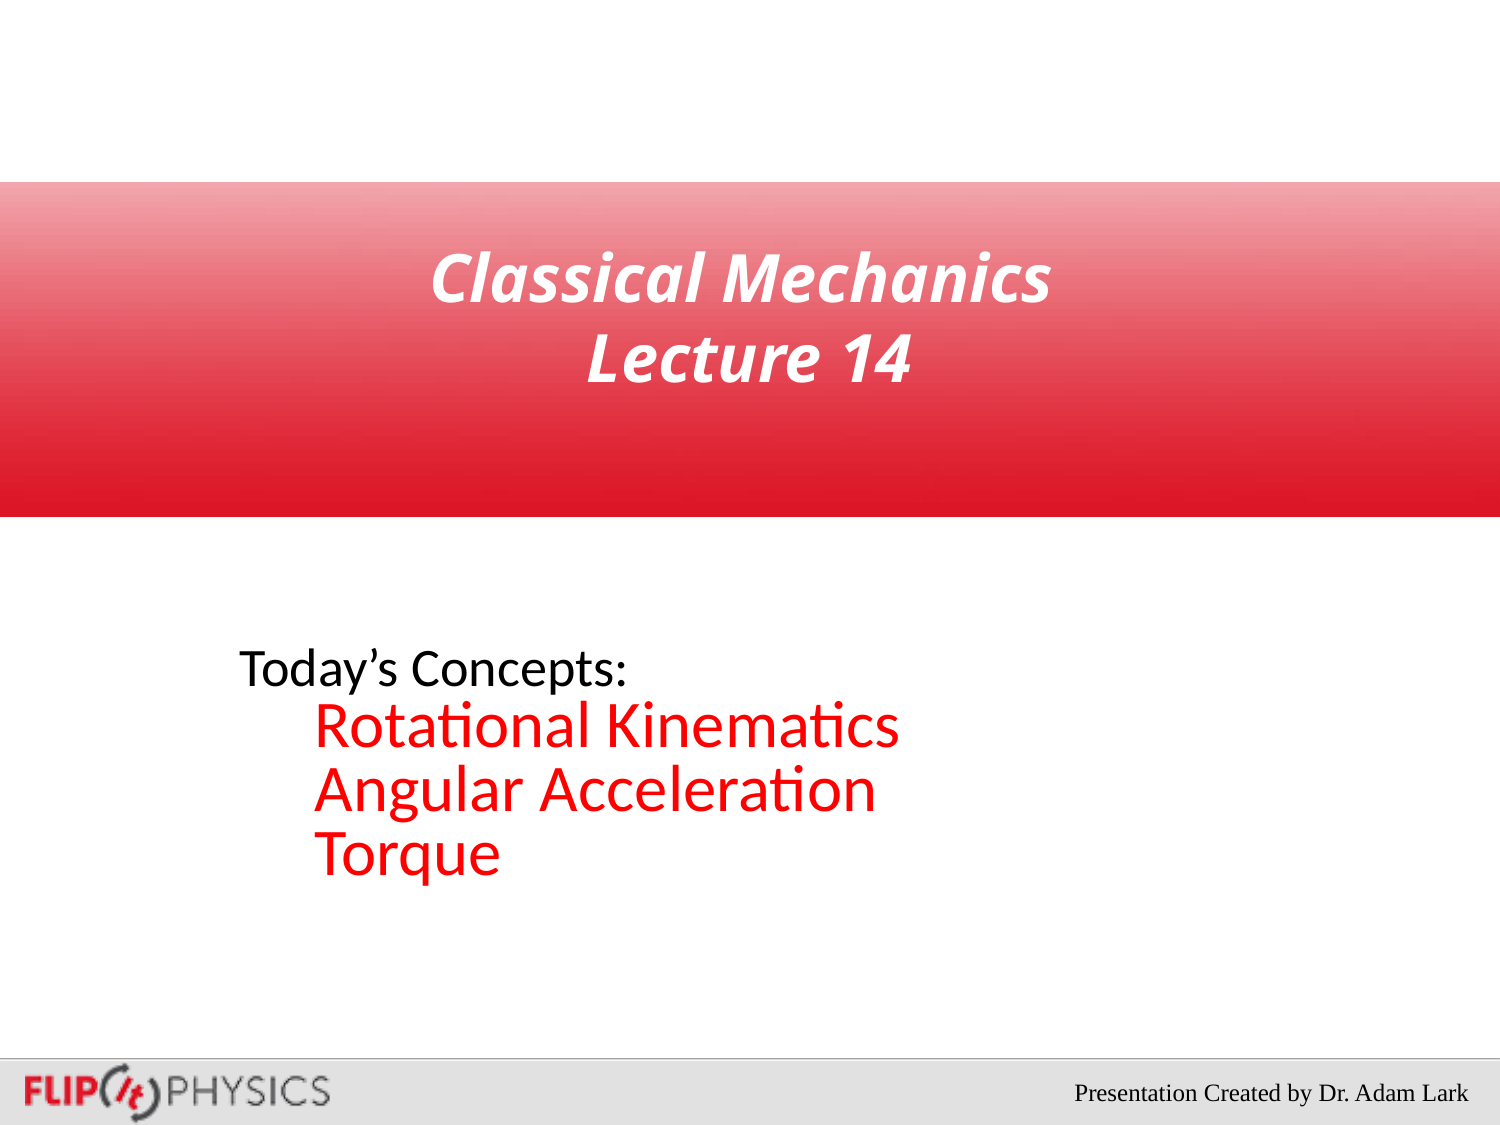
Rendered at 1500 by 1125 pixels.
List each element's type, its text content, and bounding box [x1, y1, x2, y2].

subtitle Today’s Concepts: Rotational Kinematics Angular Acceleration Torque [225, 637, 1275, 925]
title Classical Mechanics Lecture 14 [112, 228, 1388, 470]
picture [0, 1058, 1500, 1125]
picture [0, 182, 1500, 517]
text_box Presentation Created by Dr. Adam Lark [1059, 1069, 1491, 1115]
